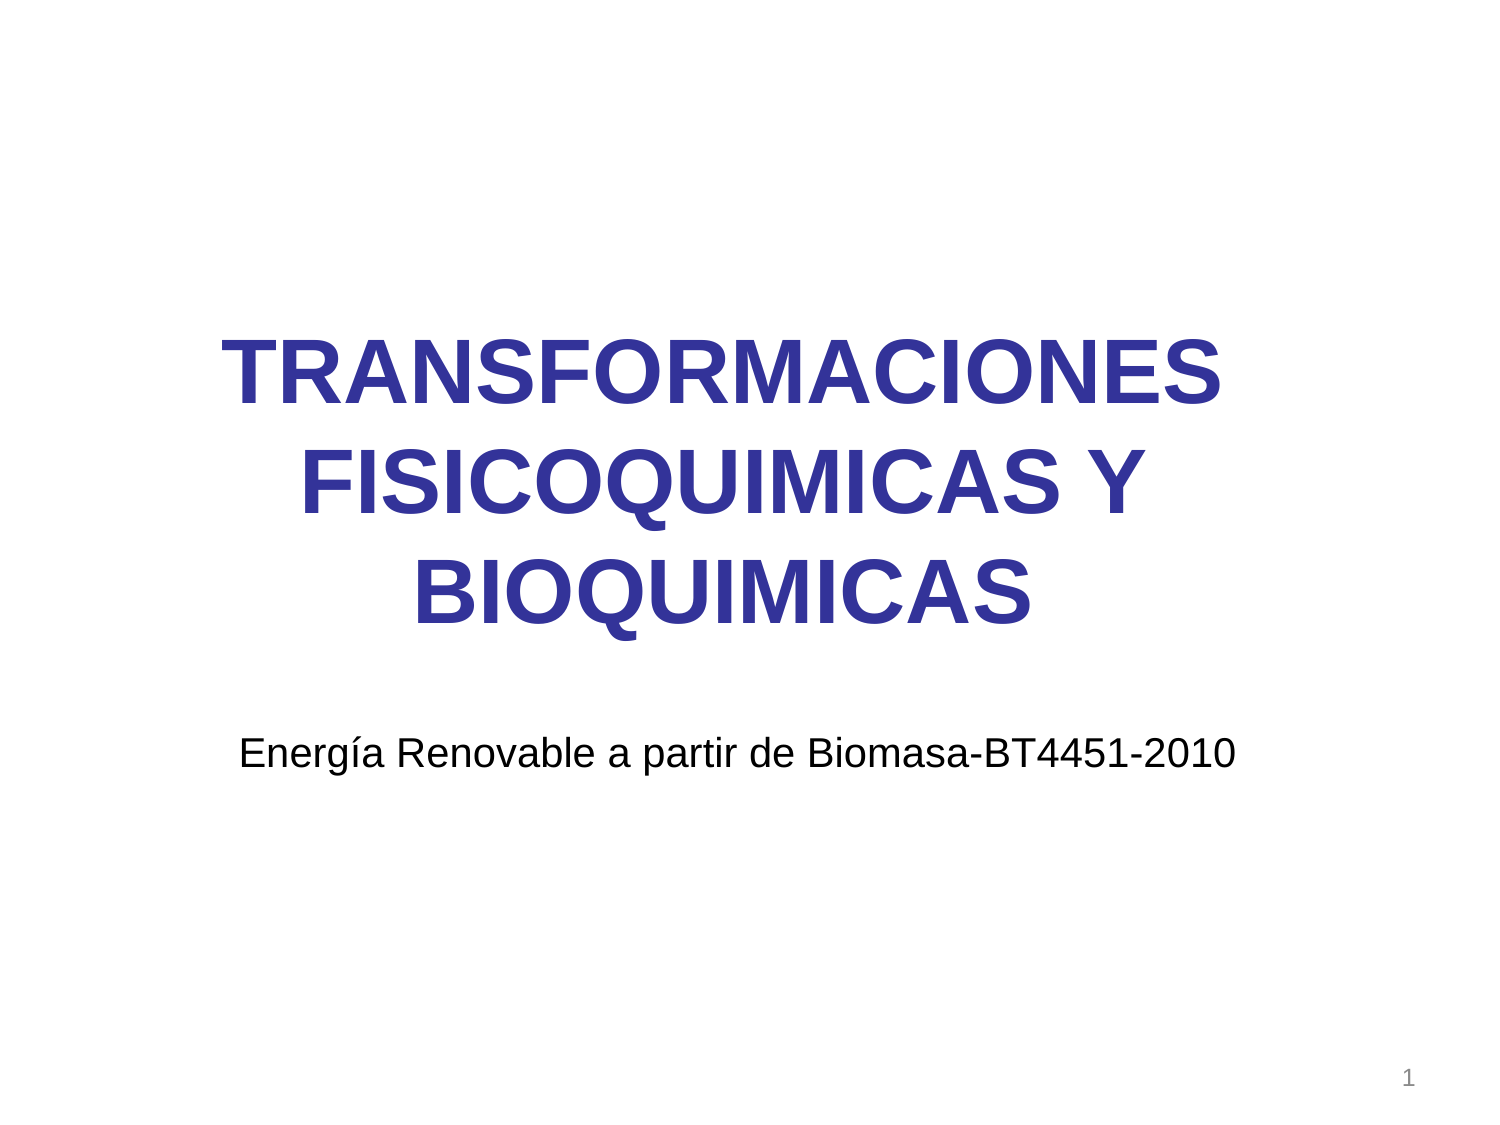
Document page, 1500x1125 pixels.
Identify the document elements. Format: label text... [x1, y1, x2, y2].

text_box 1 [1080, 1046, 1431, 1107]
subtitle Energía Renovable a partir de Biomasa-BT4451-2010 [218, 727, 1269, 1016]
text_box TRANSFORMACIONES FISICOQUIMICAS Y BIOQUIMICAS [70, 304, 1376, 792]
